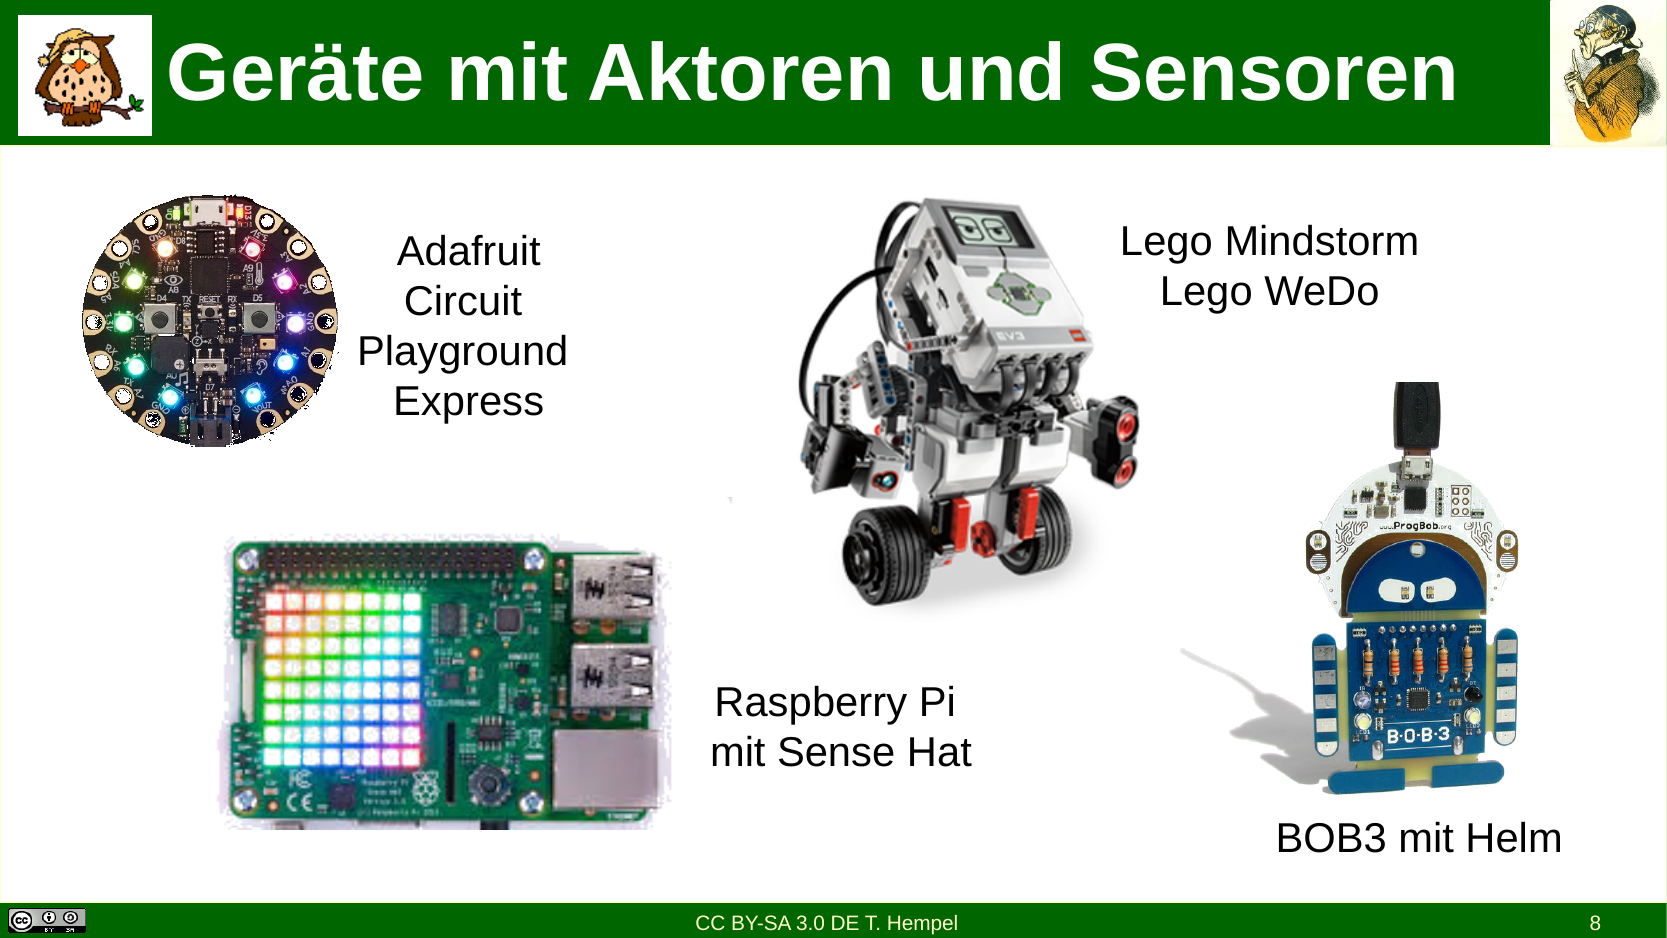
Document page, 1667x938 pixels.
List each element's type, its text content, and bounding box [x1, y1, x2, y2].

text_box Lego Mindstorm Lego WeDo [1268, 206, 1435, 321]
picture [149, 196, 1639, 830]
title Geräte mit Aktoren und Sensoren [151, 17, 1531, 125]
text_box Raspberry Pi mit Sense Hat [747, 667, 987, 783]
text_box Adafruit Circuit Playground Express [470, 216, 595, 432]
picture [8, 908, 86, 933]
picture [1550, 0, 1667, 146]
picture [0, 143, 467, 447]
text_box BOB3 mit Helm [1260, 818, 1578, 868]
footer CC BY-SA 3.0 DE T. Hempel [465, 901, 1188, 927]
slide_number 8 [1227, 901, 1616, 927]
picture [18, 15, 152, 136]
